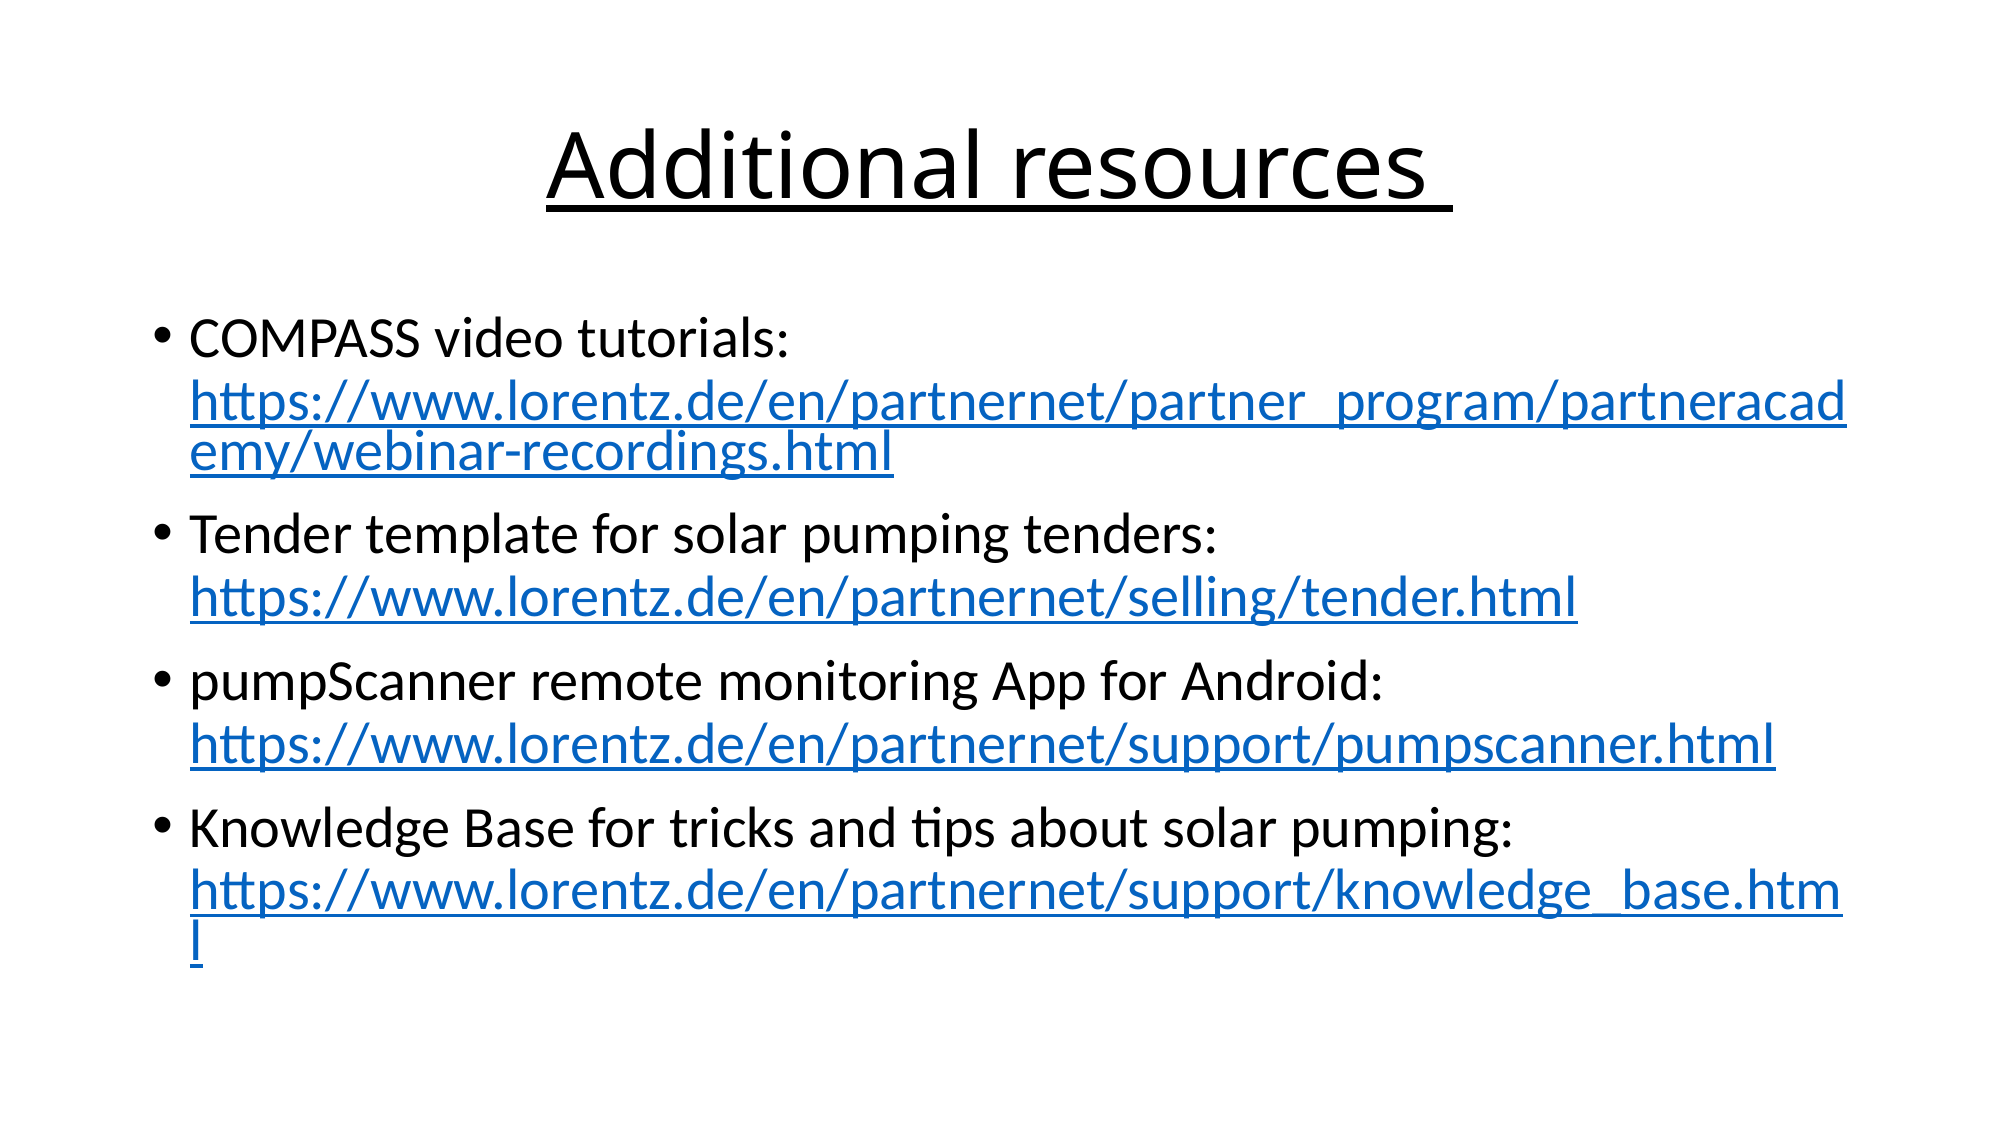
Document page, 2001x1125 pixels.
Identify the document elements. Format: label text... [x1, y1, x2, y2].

list COMPASS video tutorials: https://www.lorentz.de/en/partnernet/partner_program/partneracademy/webinar-recordings.html Tender template for solar pumping tenders: https://www.lorentz.de/en/partnernet/selling/tender.html pumpScanner remote monitoring App for Android: https://www.lorentz.de/en/partnernet/support/pumpscanner.html Knowledge Base for tricks and tips about solar pumping: https://www.lorentz.de/en/partnernet/support/knowledge_base.html [137, 299, 1863, 1014]
title Additional resources [137, 59, 1863, 278]
